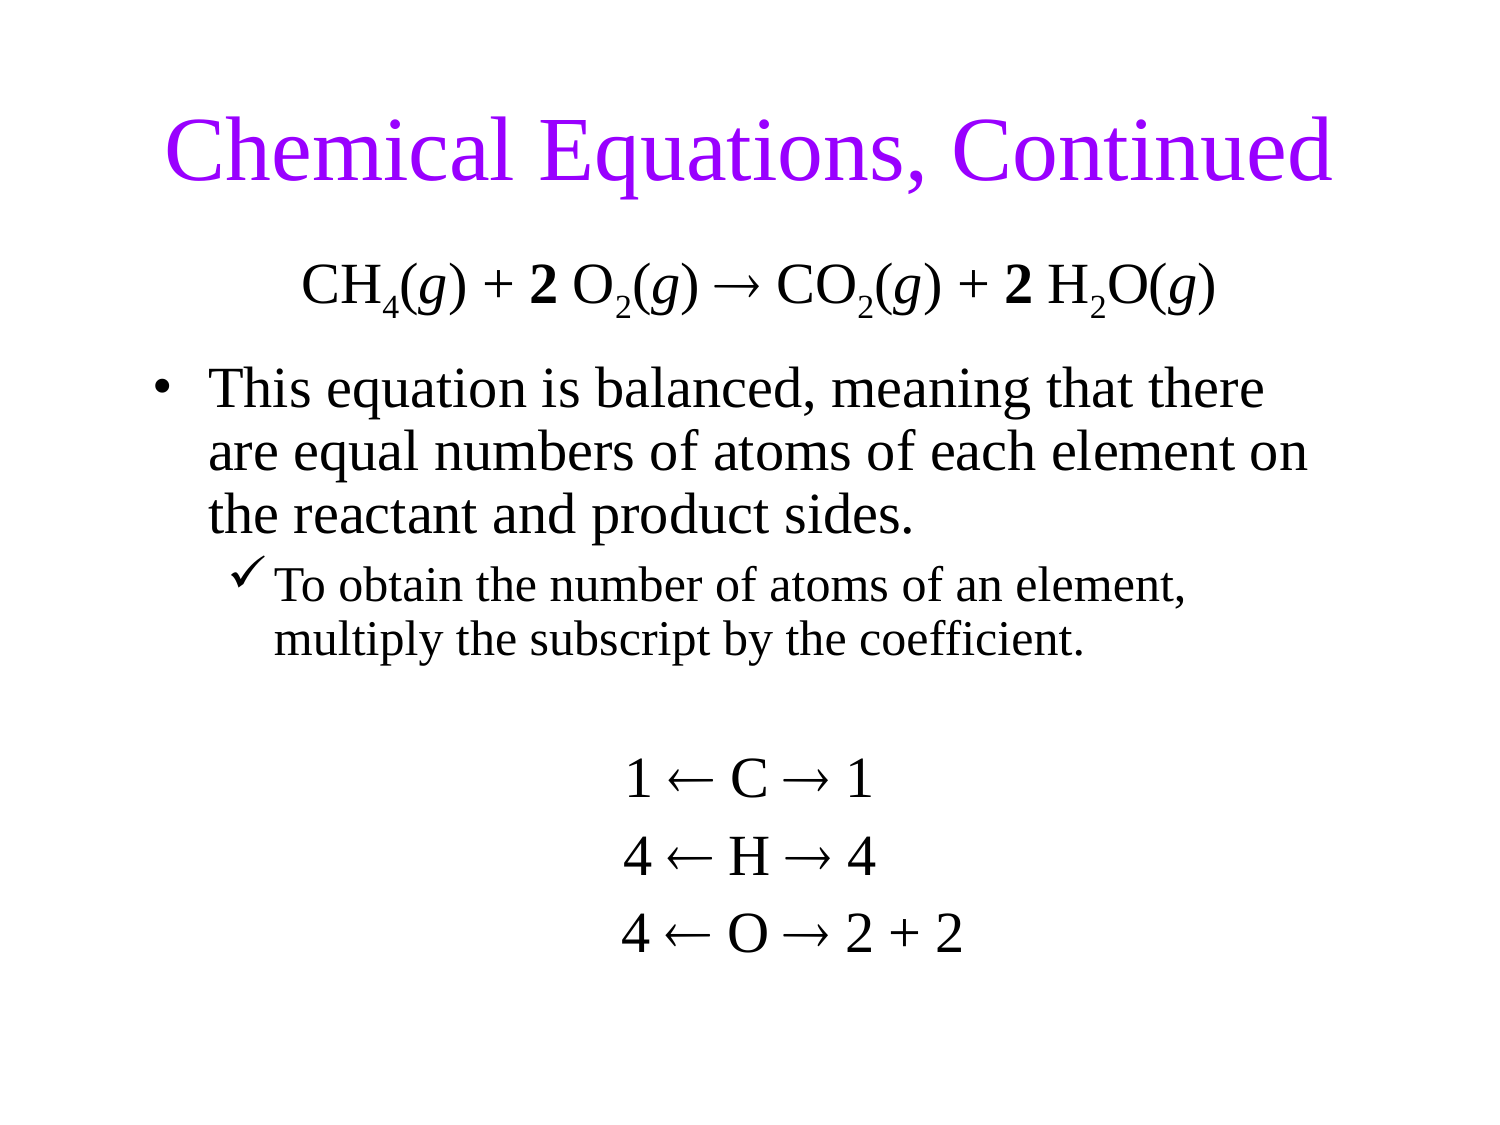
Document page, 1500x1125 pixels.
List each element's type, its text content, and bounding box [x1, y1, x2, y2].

text_box This equation is balanced, meaning that there are equal numbers of atoms of each element on the reactant and product sides. To obtain the number of atoms of an element, multiply the subscript by the coefficient. 1  C  1 4  H  4 4  O  2 + 2 [137, 350, 1363, 990]
text_box CH4(g) + 2 O2(g)  CO2(g) + 2 H2O(g) [286, 237, 1233, 333]
text_box Chemical Equations, Continued [112, 49, 1388, 238]
